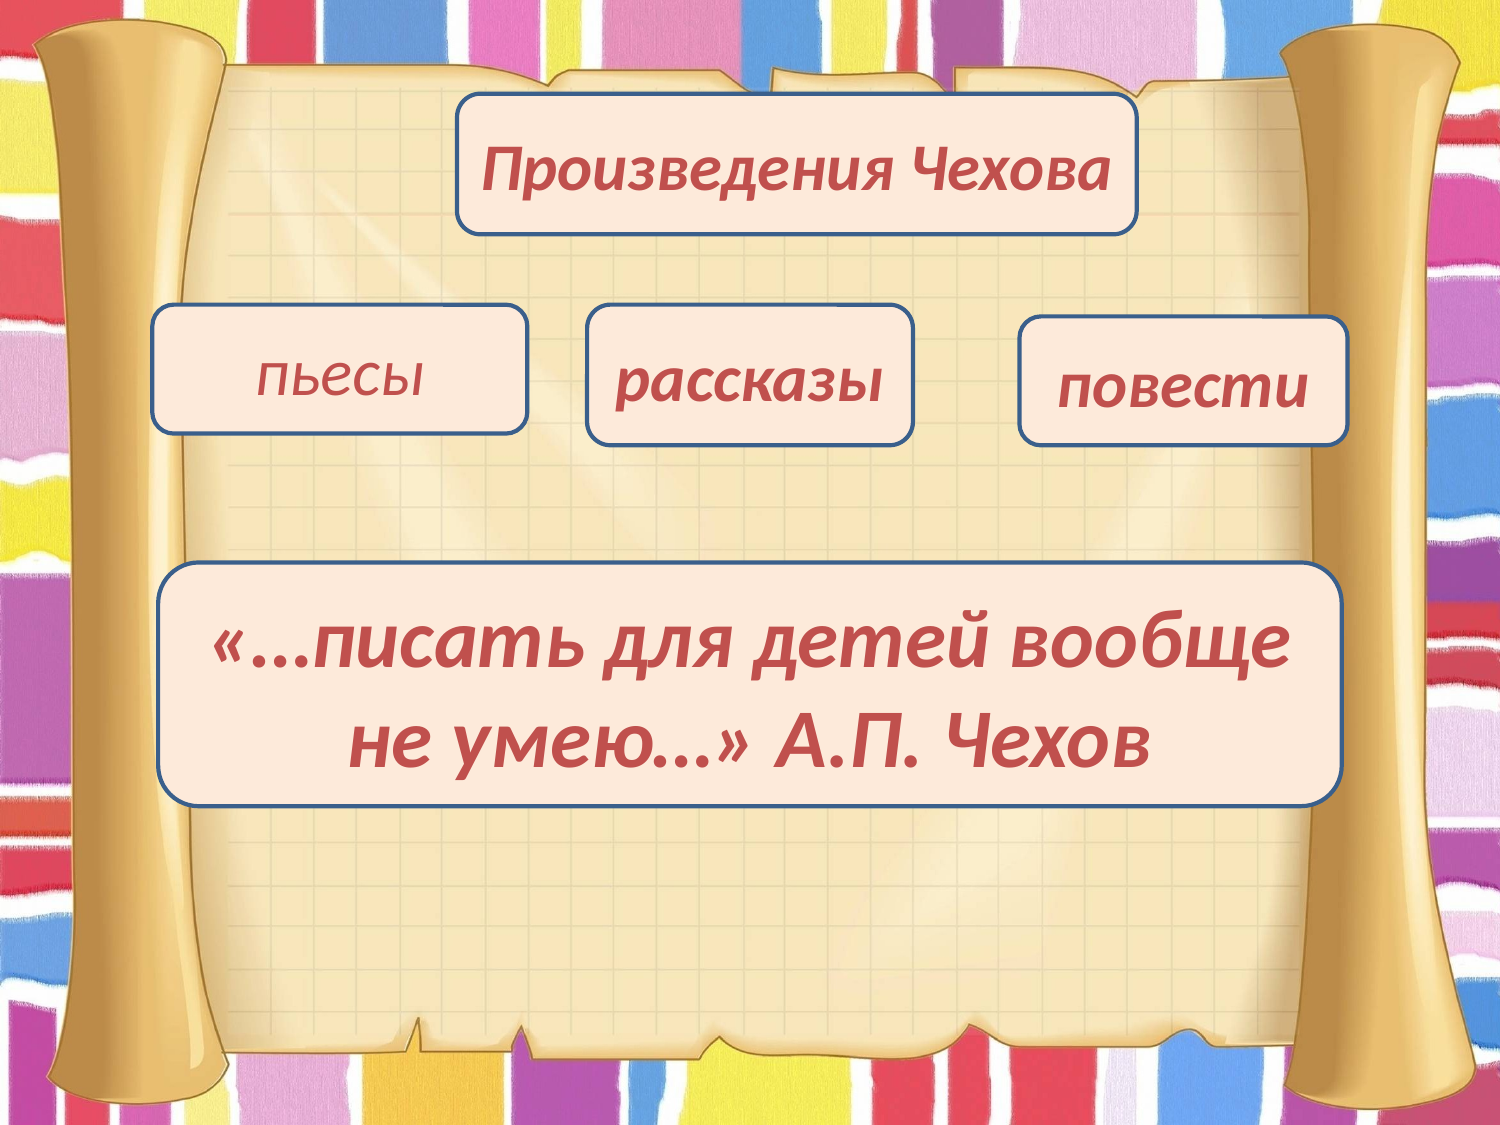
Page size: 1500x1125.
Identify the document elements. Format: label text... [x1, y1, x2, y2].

picture [0, 0, 1500, 1125]
text_box Произведения Чехова [454, 91, 1139, 237]
text_box пьесы [150, 302, 530, 436]
text_box рассказы [584, 302, 916, 448]
text_box повести [1017, 314, 1350, 448]
text_box «…писать для детей вообще не умею…» А.П. Чехов [156, 560, 1344, 809]
